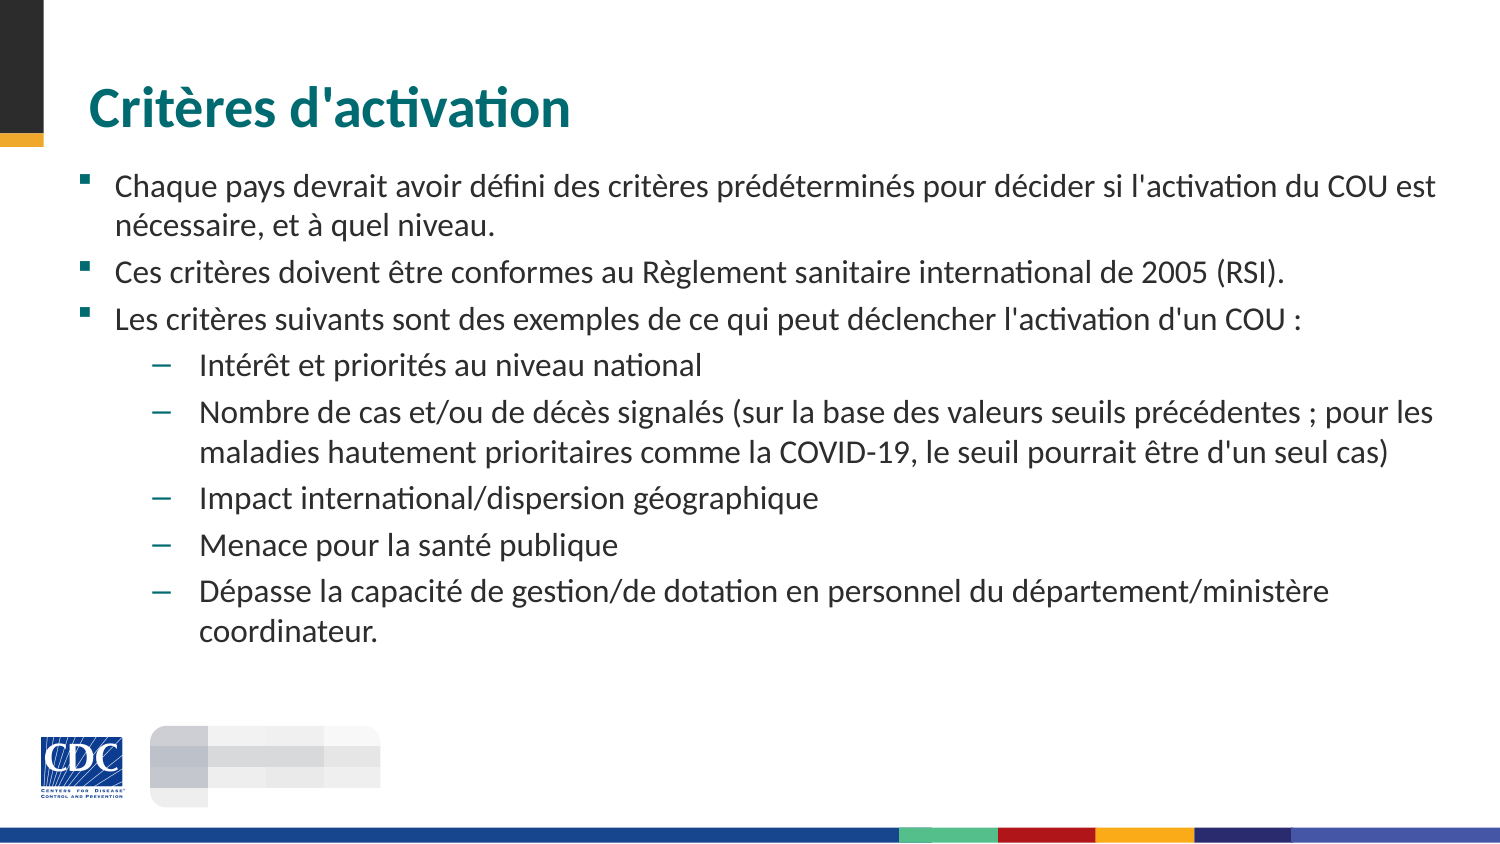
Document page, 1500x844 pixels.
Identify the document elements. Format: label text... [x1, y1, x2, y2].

list Chaque pays devrait avoir défini des critères prédéterminés pour décider si l'activation du COU est nécessaire, et à quel niveau. Ces critères doivent être conformes au Règlement sanitaire international de 2005 (RSI). Les critères suivants sont des exemples de ce qui peut déclencher l'activation d'un COU : Intérêt et priorités au niveau national Nombre de cas et/ou de décès signalés (sur la base des valeurs seuils précédentes ; pour les maladies hautement prioritaires comme la COVID-19, le seuil pourrait être d'un seul cas) Impact international/dispersion géographique Menace pour la santé publique Dépasse la capacité de gestion/de dotation en personnel du département/ministère coordinateur. [62, 156, 1488, 705]
title Critères d'activation [75, 33, 1425, 147]
picture [41, 737, 125, 798]
